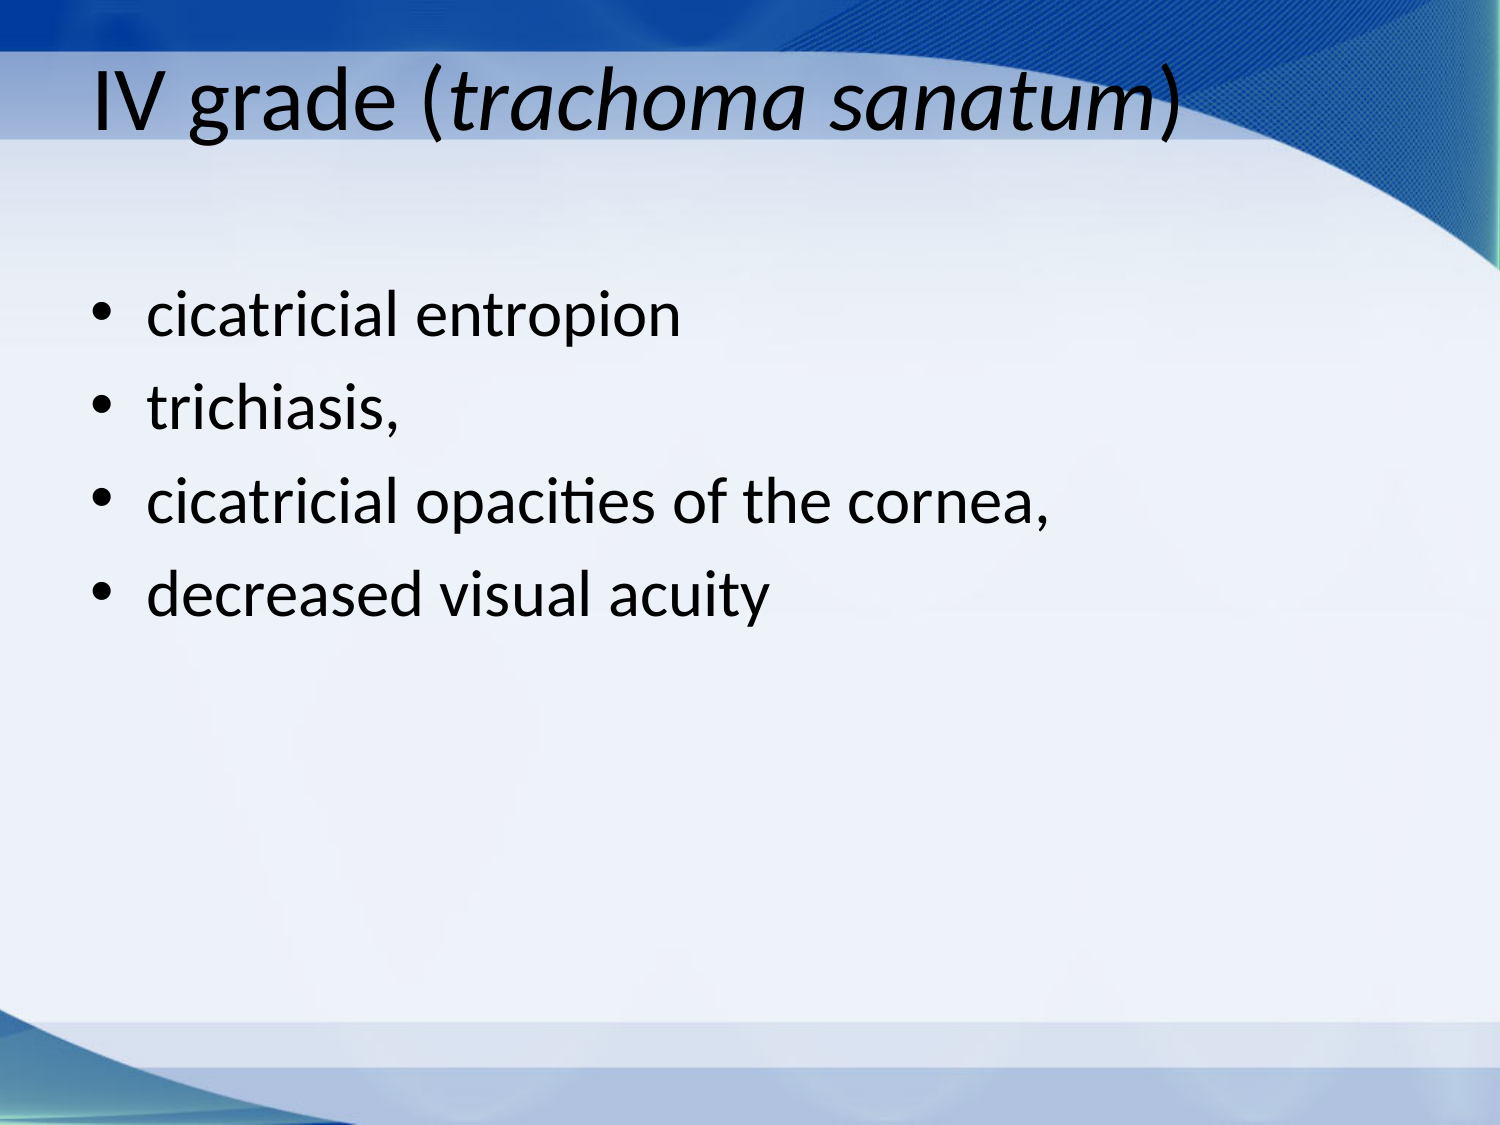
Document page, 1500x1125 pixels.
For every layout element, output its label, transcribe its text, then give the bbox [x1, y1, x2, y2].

title IV grade (trachoma sanatum) [76, 0, 1427, 188]
picture [0, 0, 1500, 1125]
list cicatricial entropion trichiasis, cicatricial opacities of the cornea, decreased visual acuity [75, 262, 1425, 1005]
